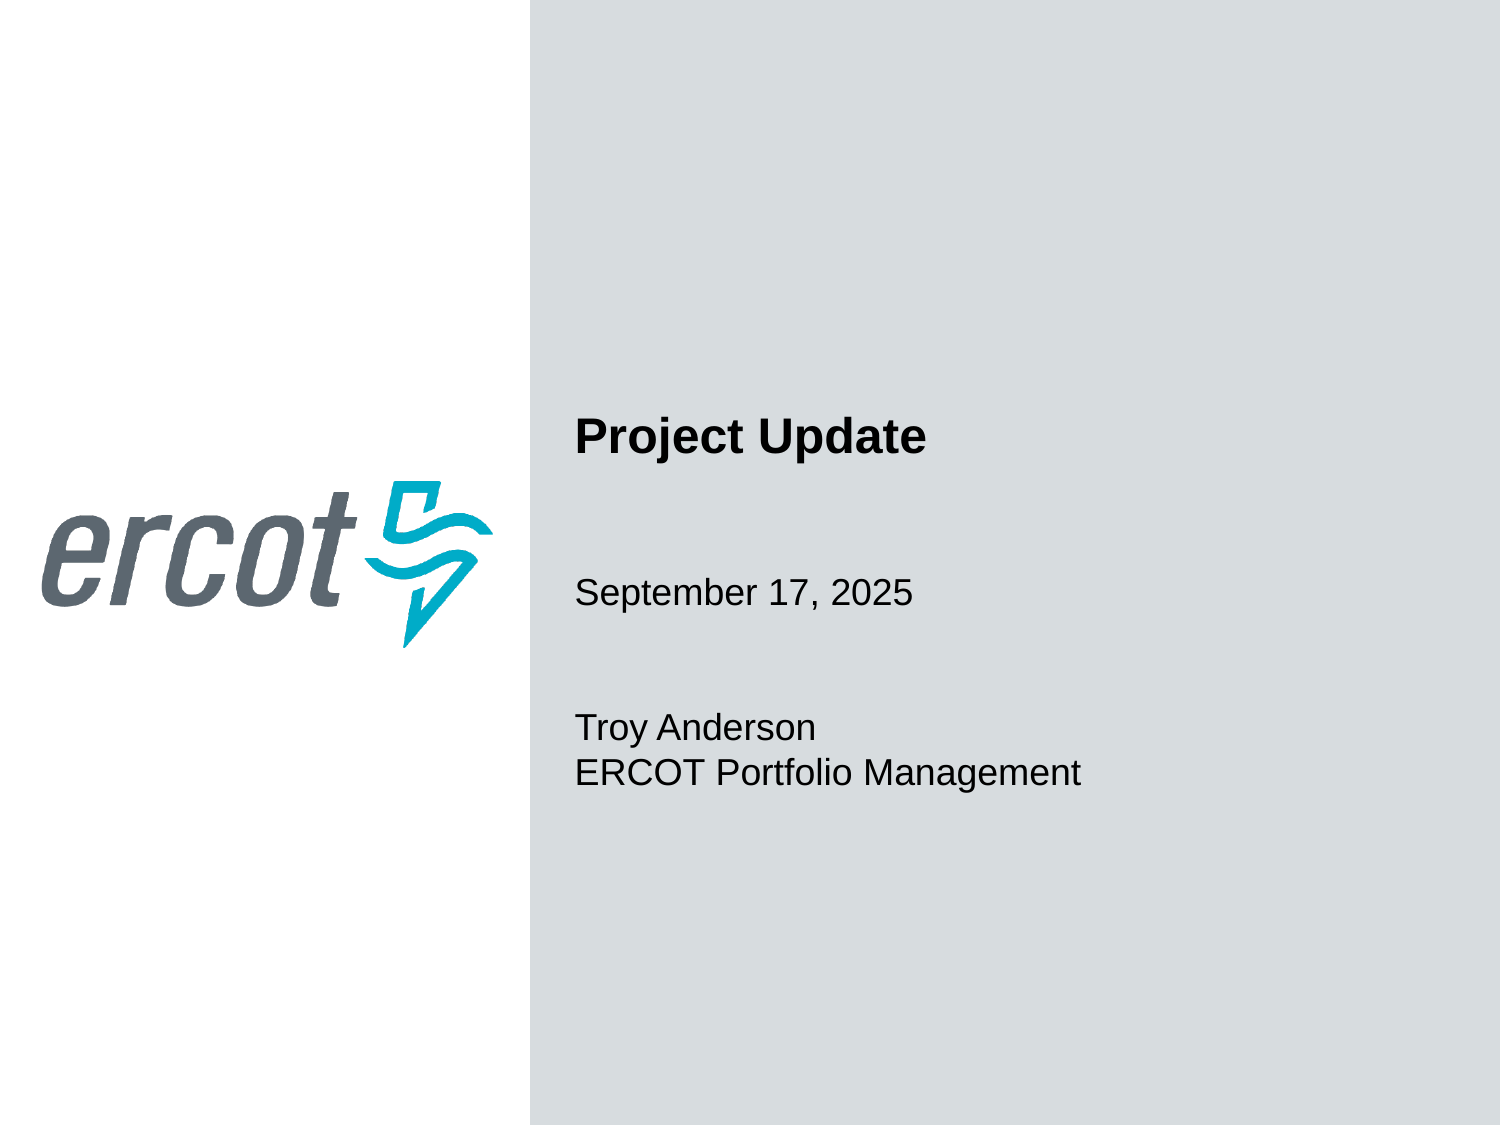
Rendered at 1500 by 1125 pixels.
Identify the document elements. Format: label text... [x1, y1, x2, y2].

text_box Project Update September 17, 2025 Troy Anderson ERCOT Portfolio Management [559, 395, 1486, 801]
picture [32, 471, 501, 654]
